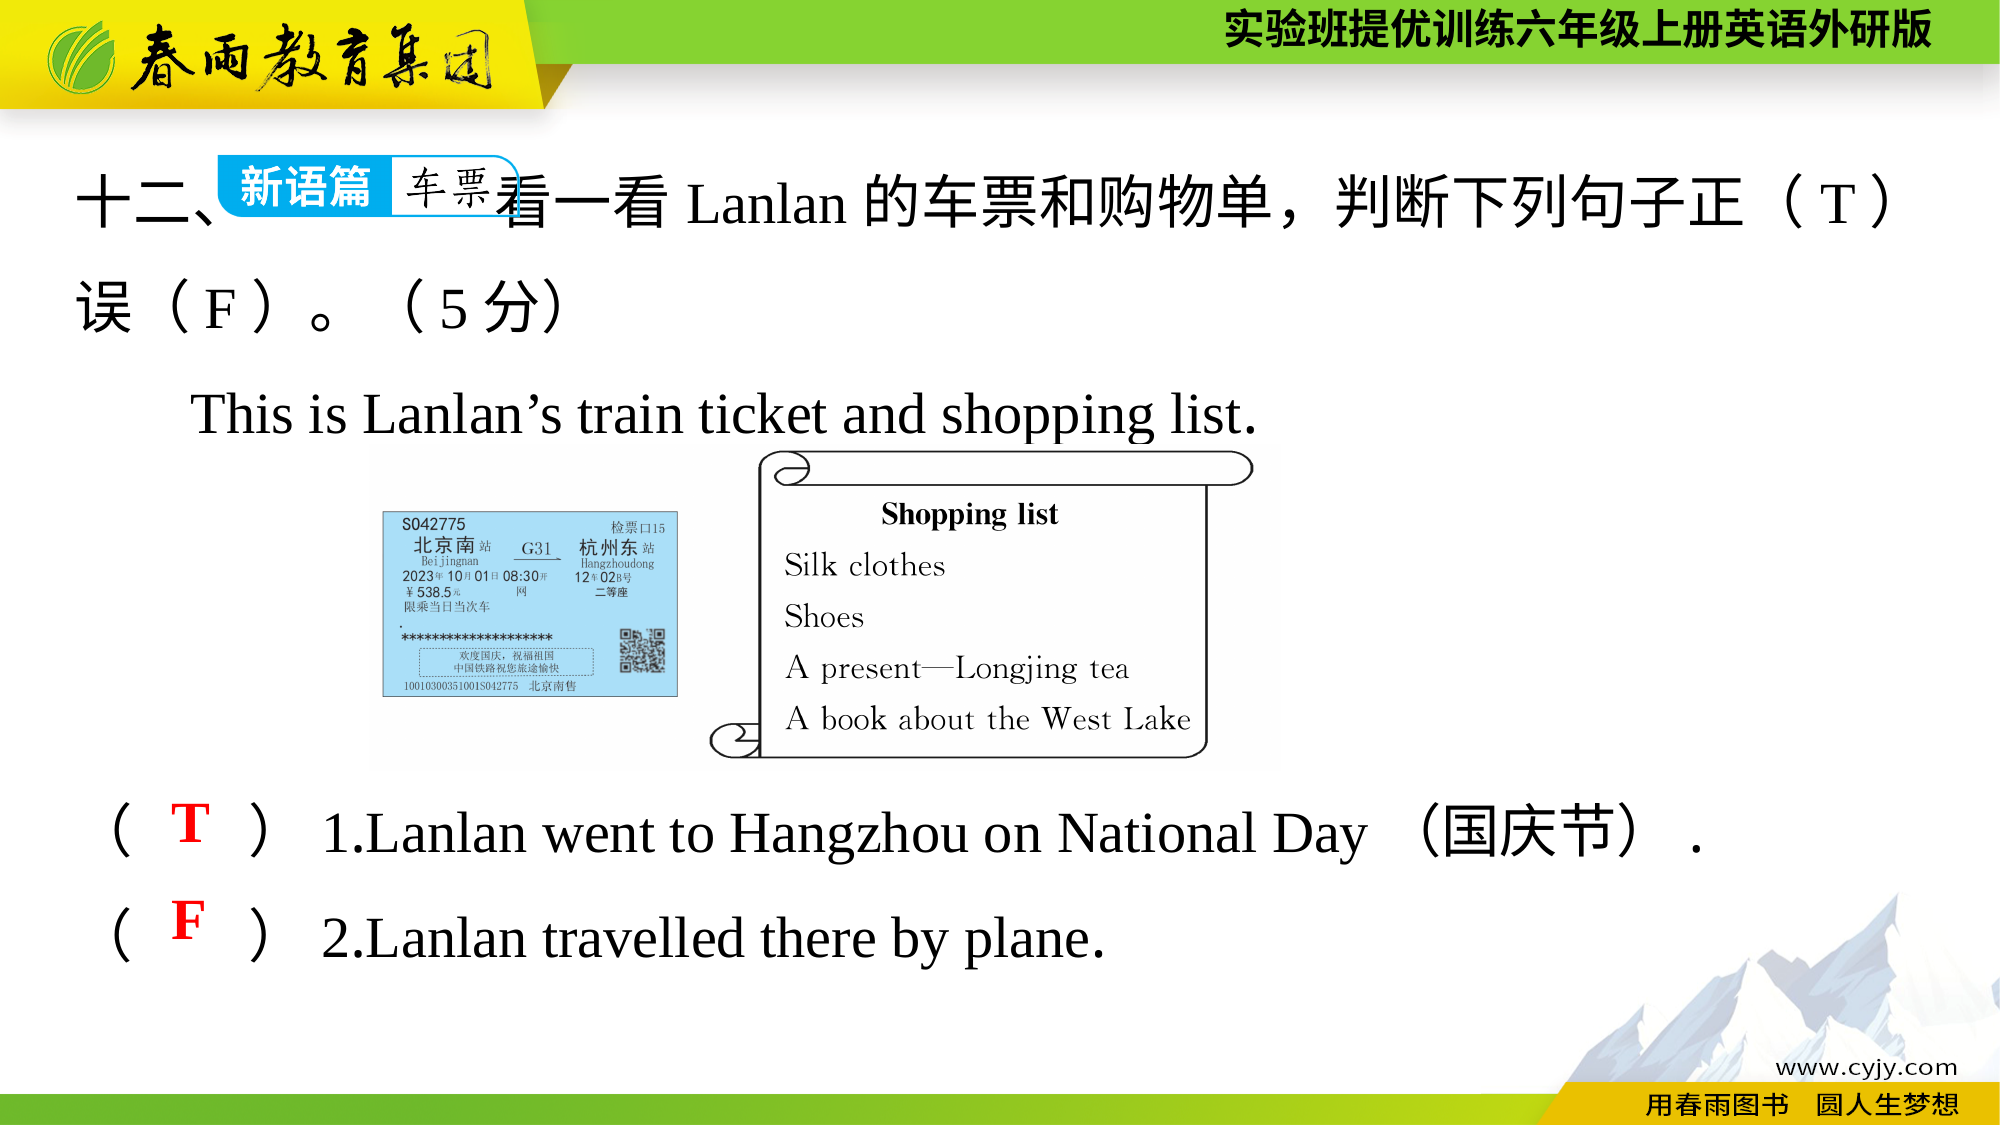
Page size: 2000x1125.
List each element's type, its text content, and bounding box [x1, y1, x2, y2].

list 十二、 看一看Lanlan的车票和购物单，判断下列句子正（T）误（F）。（5分） This is Lanlan’s train ticket and shopping list. （ ）1.Lanlan went to Hangzhou on National Day（国庆节）. （ ）2.Lanlan travelled there by plane. [59, 122, 1944, 986]
text_box T [156, 776, 226, 862]
text_box F [156, 874, 222, 959]
picture [0, 0, 2000, 1125]
